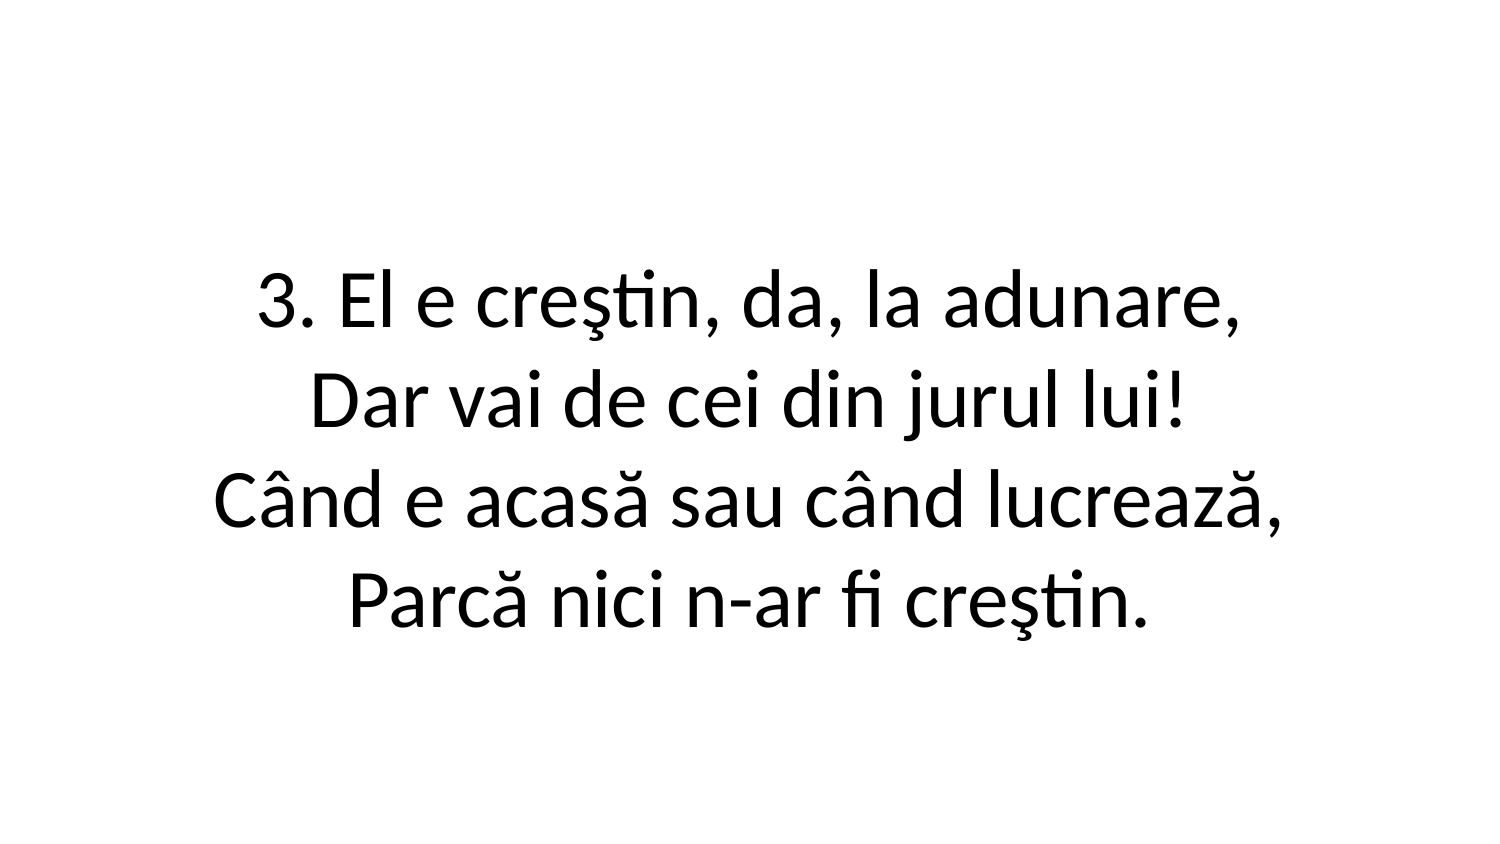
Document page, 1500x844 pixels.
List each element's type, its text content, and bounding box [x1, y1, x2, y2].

text_box 3. El e creştin, da, la adunare, Dar vai de cei din jurul lui! Când e acasă sau când lucrează, Parcă nici n-ar fi creştin. [198, 192, 1301, 652]
